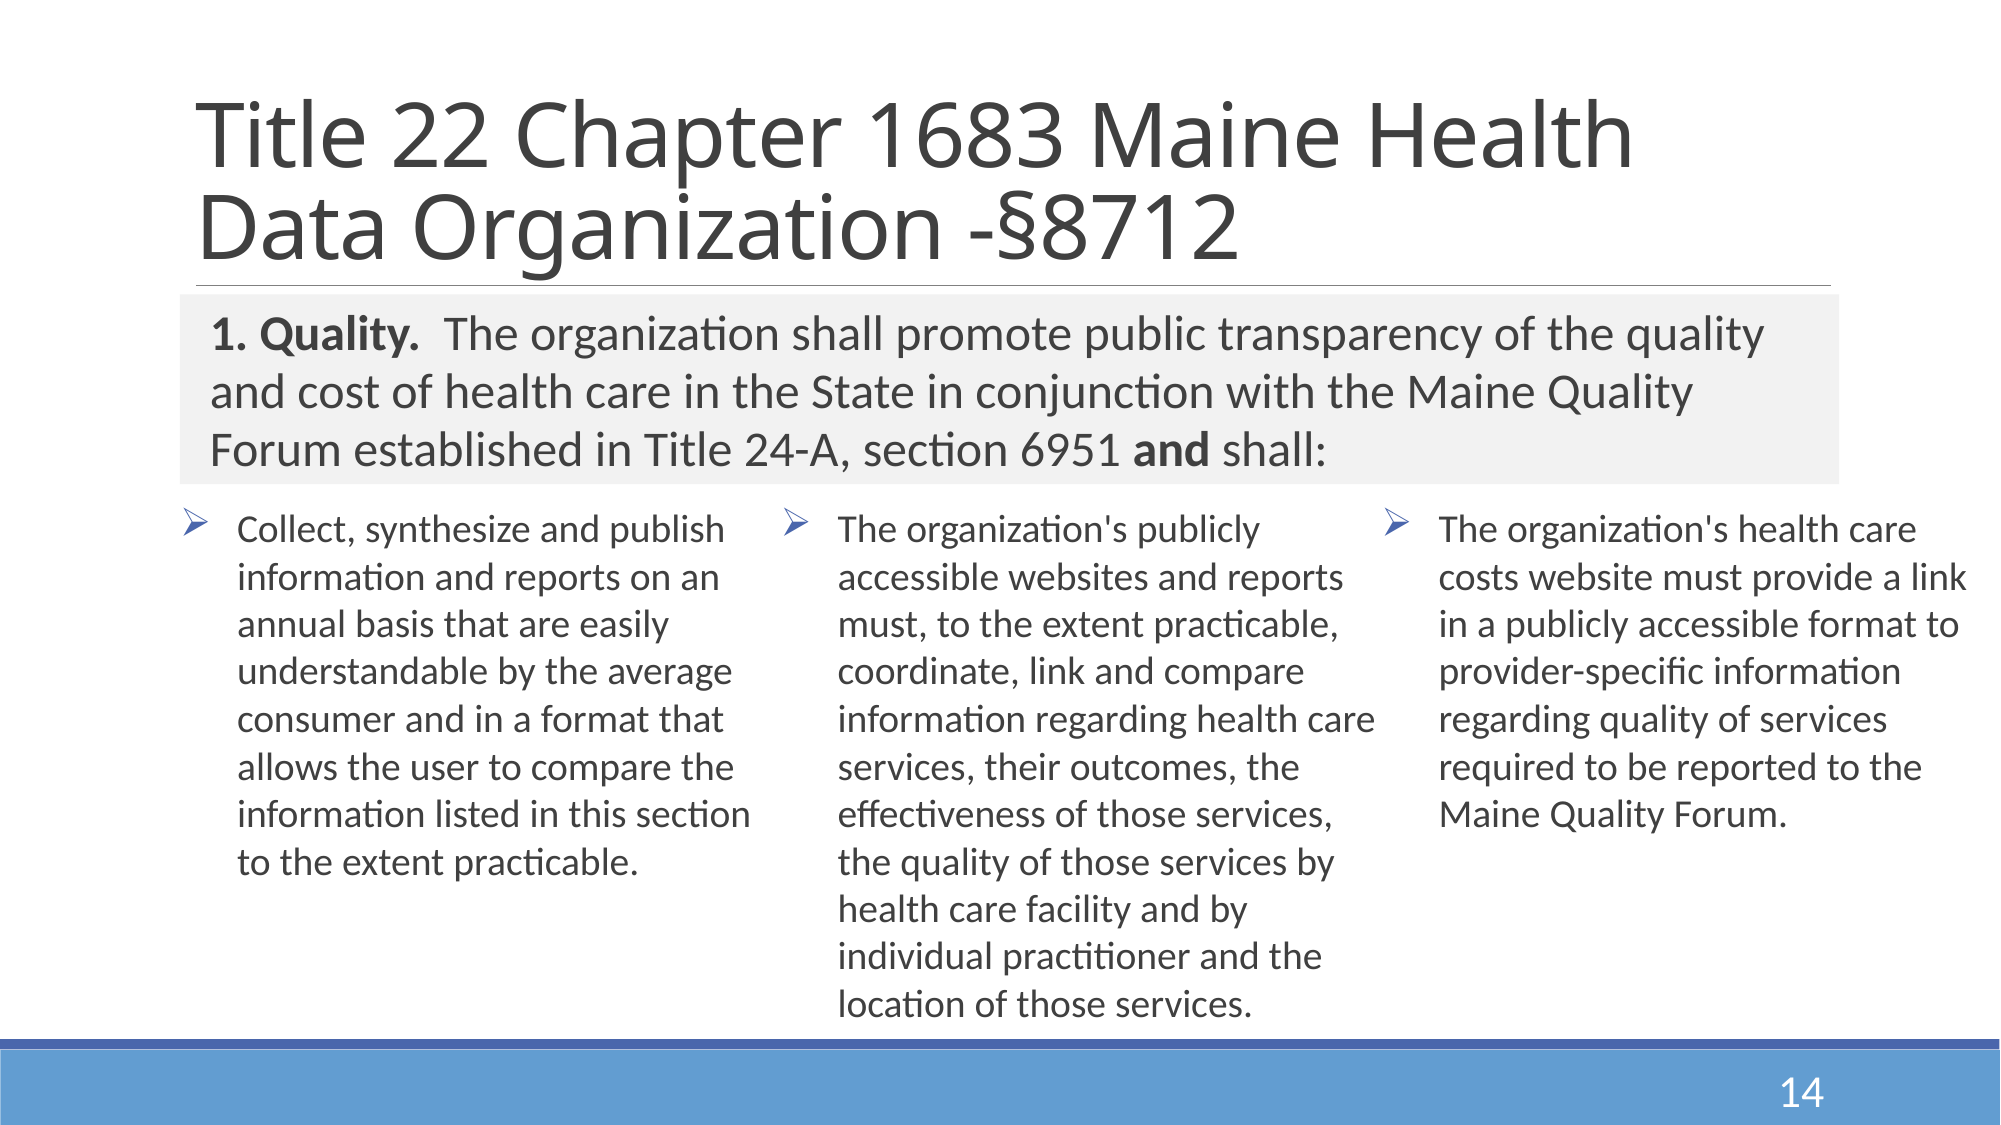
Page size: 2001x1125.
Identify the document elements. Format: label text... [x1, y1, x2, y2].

list Collect, synthesize and publish information and reports on an annual basis that are easily understandable by the average consumer and in a format that allows the user to compare the information listed in this section to the extent practicable. The organization's publicly accessible websites and reports must, to the extent practicable, coordinate, link and compare information regarding health care services, their outcomes, the effectiveness of those services, the quality of those services by health care facility and by individual practitioner and the location of those services. The organization's health care costs website must provide a link in a publicly accessible format to provider-specific information regarding quality of services required to be reported to the Maine Quality Forum. [180, 495, 1983, 1036]
slide_number 14 [1624, 1059, 1840, 1120]
text_box 1. Quality. The organization shall promote public transparency of the quality and cost of health care in the State in conjunction with the Maine Quality Forum established in Title 24-A, section 6951 and shall: [179, 294, 1840, 485]
title Title 22 Chapter 1683 Maine Health Data Organization -§8712 [180, 47, 1840, 285]
